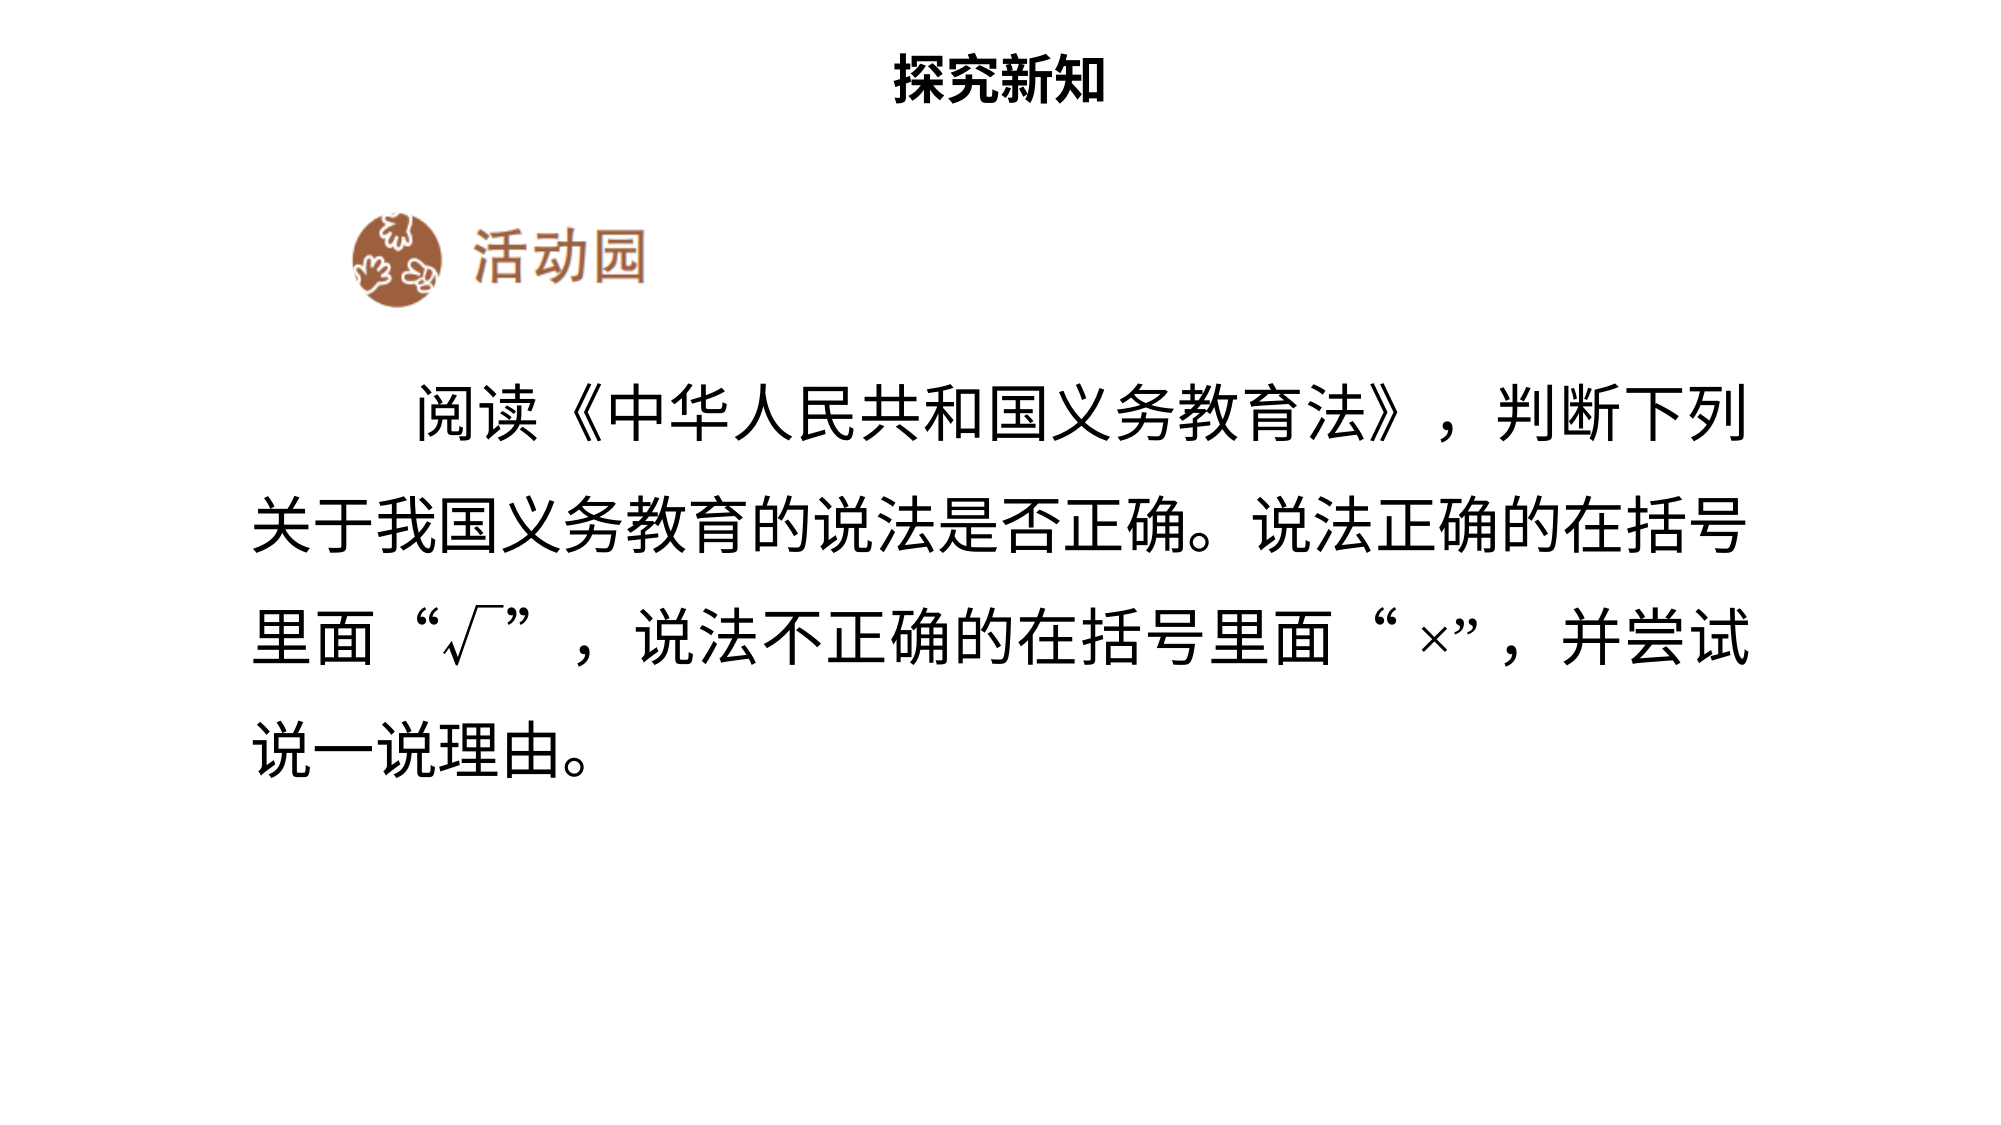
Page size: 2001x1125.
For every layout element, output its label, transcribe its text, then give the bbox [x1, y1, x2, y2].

title 探究新知 [193, 38, 1808, 119]
text_box 阅读《中华人民共和国义务教育法》，判断下列关于我国义务教育的说法是否正确。说法正确的在括号里面“√”，说法不正确的在括号里面“×”，并尝试说一说理由。 [235, 328, 1766, 664]
picture [350, 207, 650, 313]
